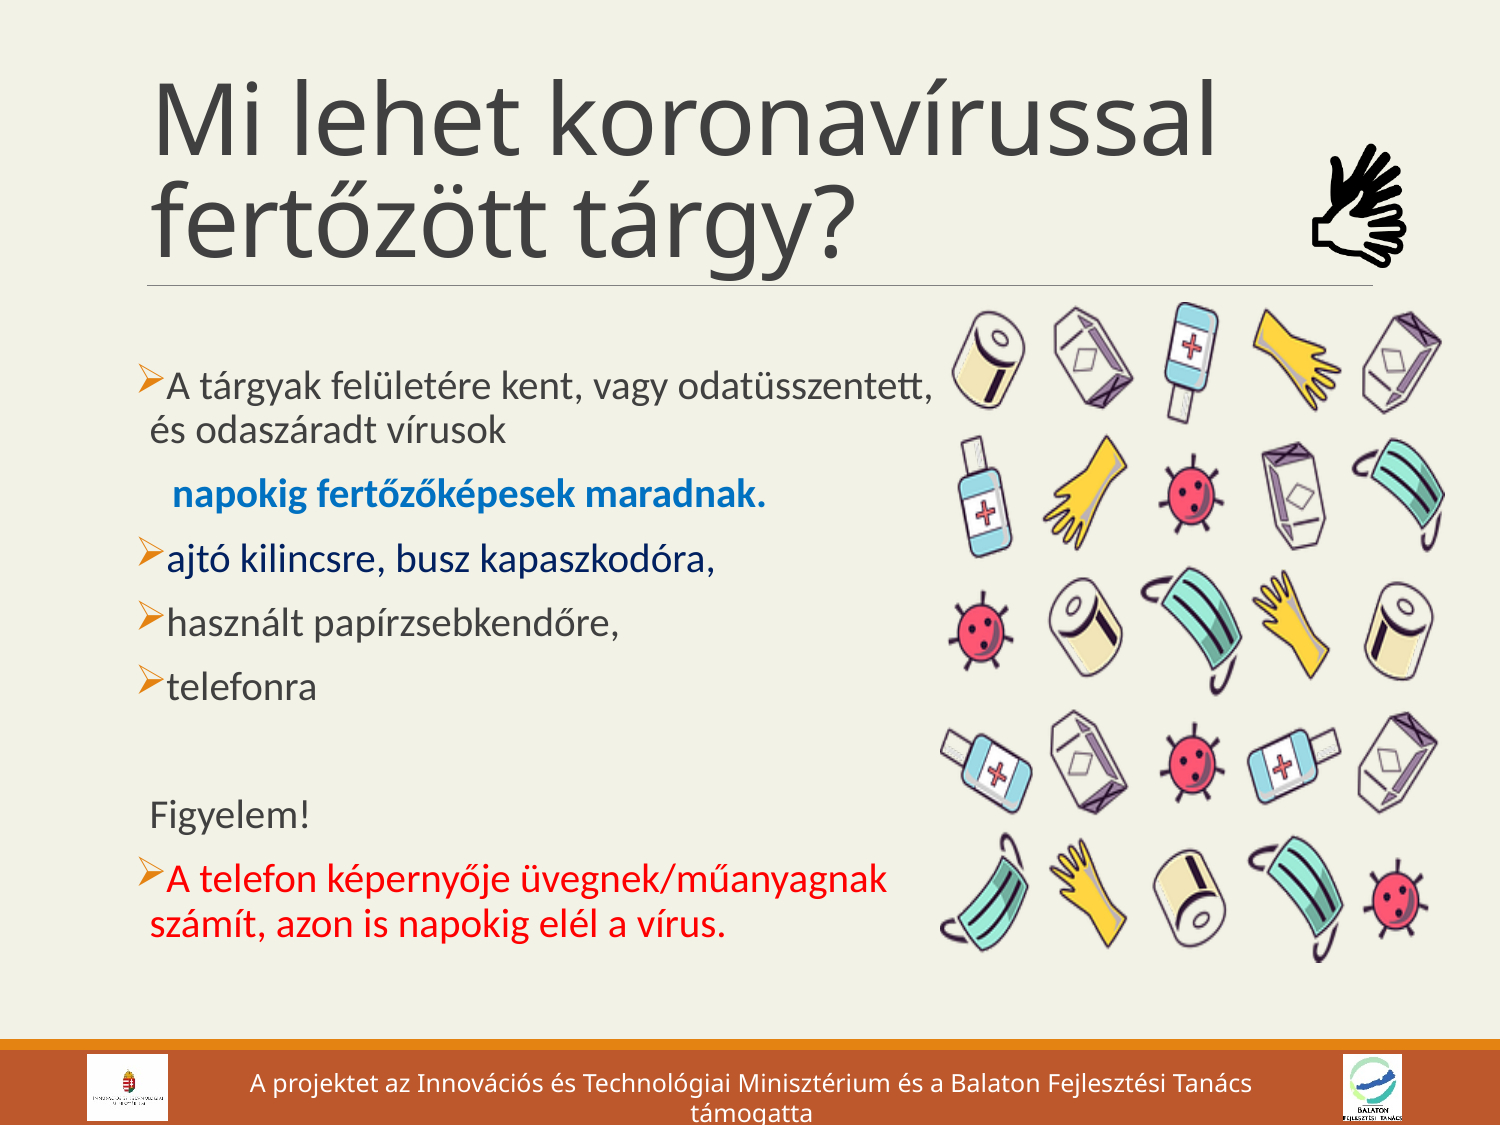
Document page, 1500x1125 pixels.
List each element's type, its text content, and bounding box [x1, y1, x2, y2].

picture [86, 1054, 169, 1122]
picture [939, 302, 1445, 964]
picture [1286, 129, 1431, 281]
list A tárgyak felületére kent, vagy odatüsszentett, és odaszáradt vírusok napokig fertőzőképesek maradnak. ajtó kilincsre, busz kapaszkodóra, használt papírzsebkendőre, telefonra Figyelem! A telefon képernyője üvegnek/műanyagnak számít, azon is napokig elél a vírus. [135, 302, 939, 963]
picture [1342, 1054, 1403, 1122]
text_box A projektet az Innovációs és Technológiai Minisztérium és a Balaton Fejlesztési Tanács támogatta [181, 1060, 1323, 1125]
title Mi lehet koronavírussal fertőzött tárgy? [135, 47, 1417, 285]
